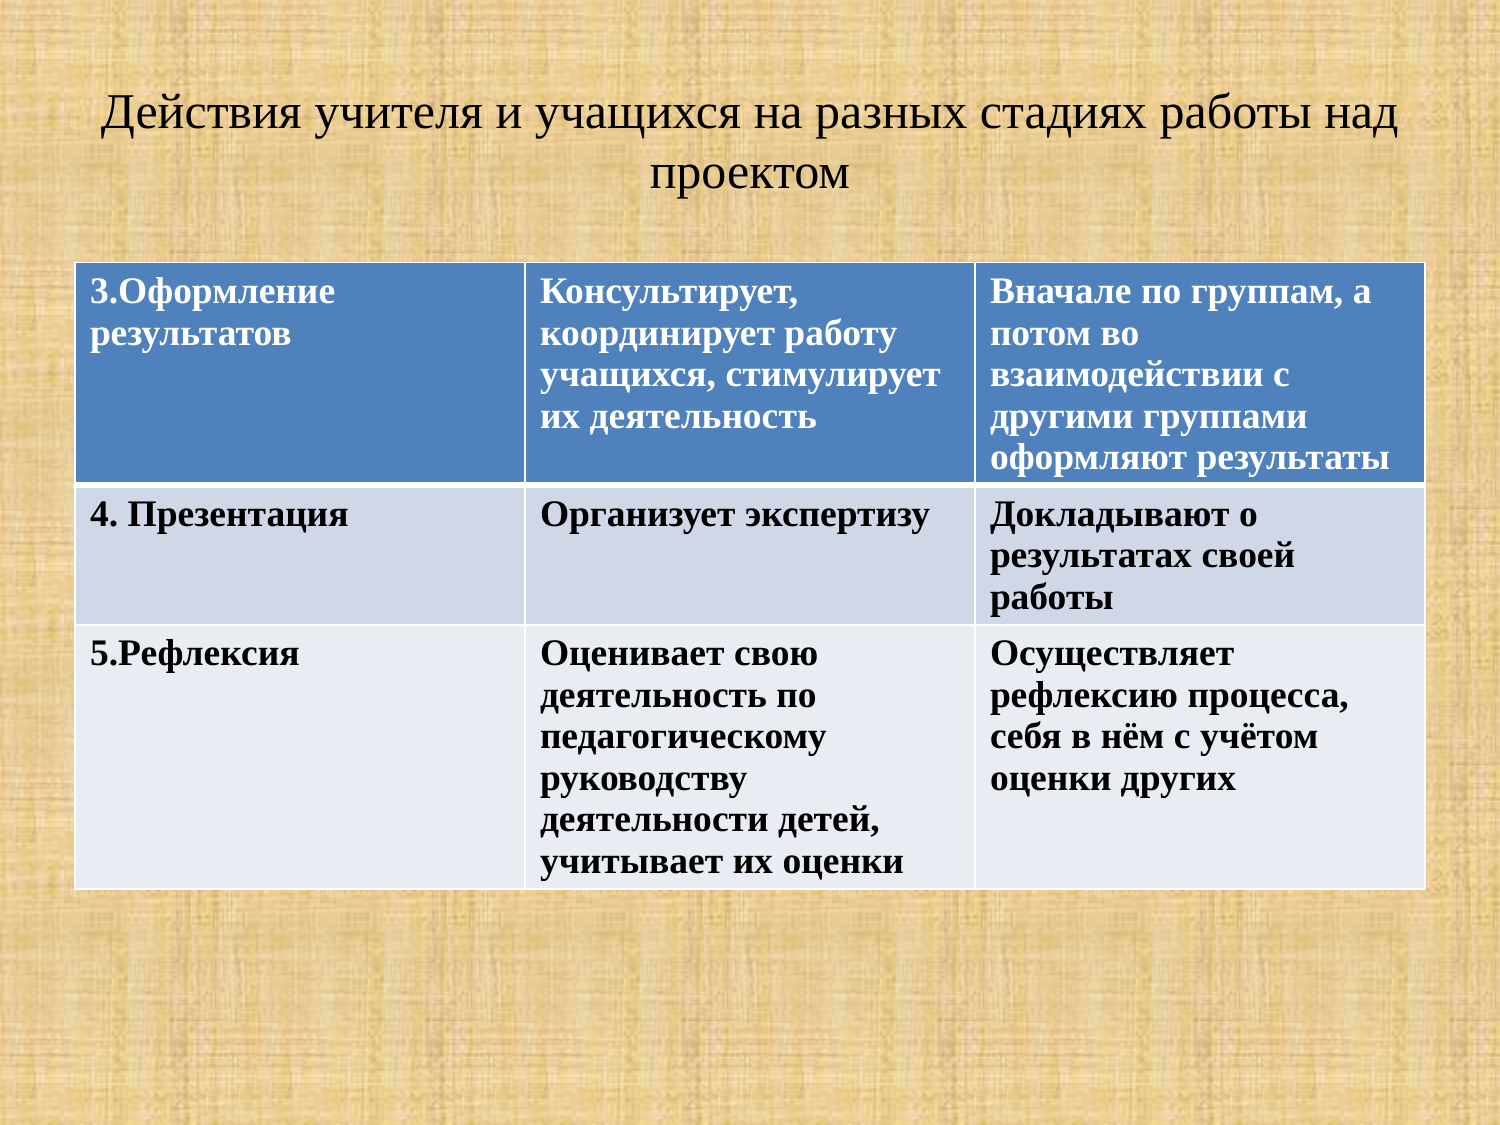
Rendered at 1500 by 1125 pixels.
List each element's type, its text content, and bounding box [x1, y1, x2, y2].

table_header 3.Оформление результатов [76, 263, 524, 482]
table_cell Докладывают о результатах своей работы [976, 488, 1424, 624]
picture [0, 0, 1500, 1125]
table_cell 4. Презентация [76, 488, 524, 624]
table_cell 5.Рефлексия [76, 626, 524, 888]
table_cell Оценивает свою деятельность по педагогическому руководству деятельности детей, учитывает их оценки [526, 626, 974, 888]
table_header Консультирует, координирует работу учащихся, стимулирует их деятельность [526, 263, 974, 482]
title Действия учителя и учащихся на разных стадиях работы над проектом [75, 45, 1425, 233]
table_cell Организует экспертизу [526, 488, 974, 624]
table_cell Осуществляет рефлексию процесса, себя в нём с учётом оценки других [976, 626, 1424, 888]
table_header Вначале по группам, а потом во взаимодействии с другими группами оформляют результаты [976, 263, 1424, 482]
